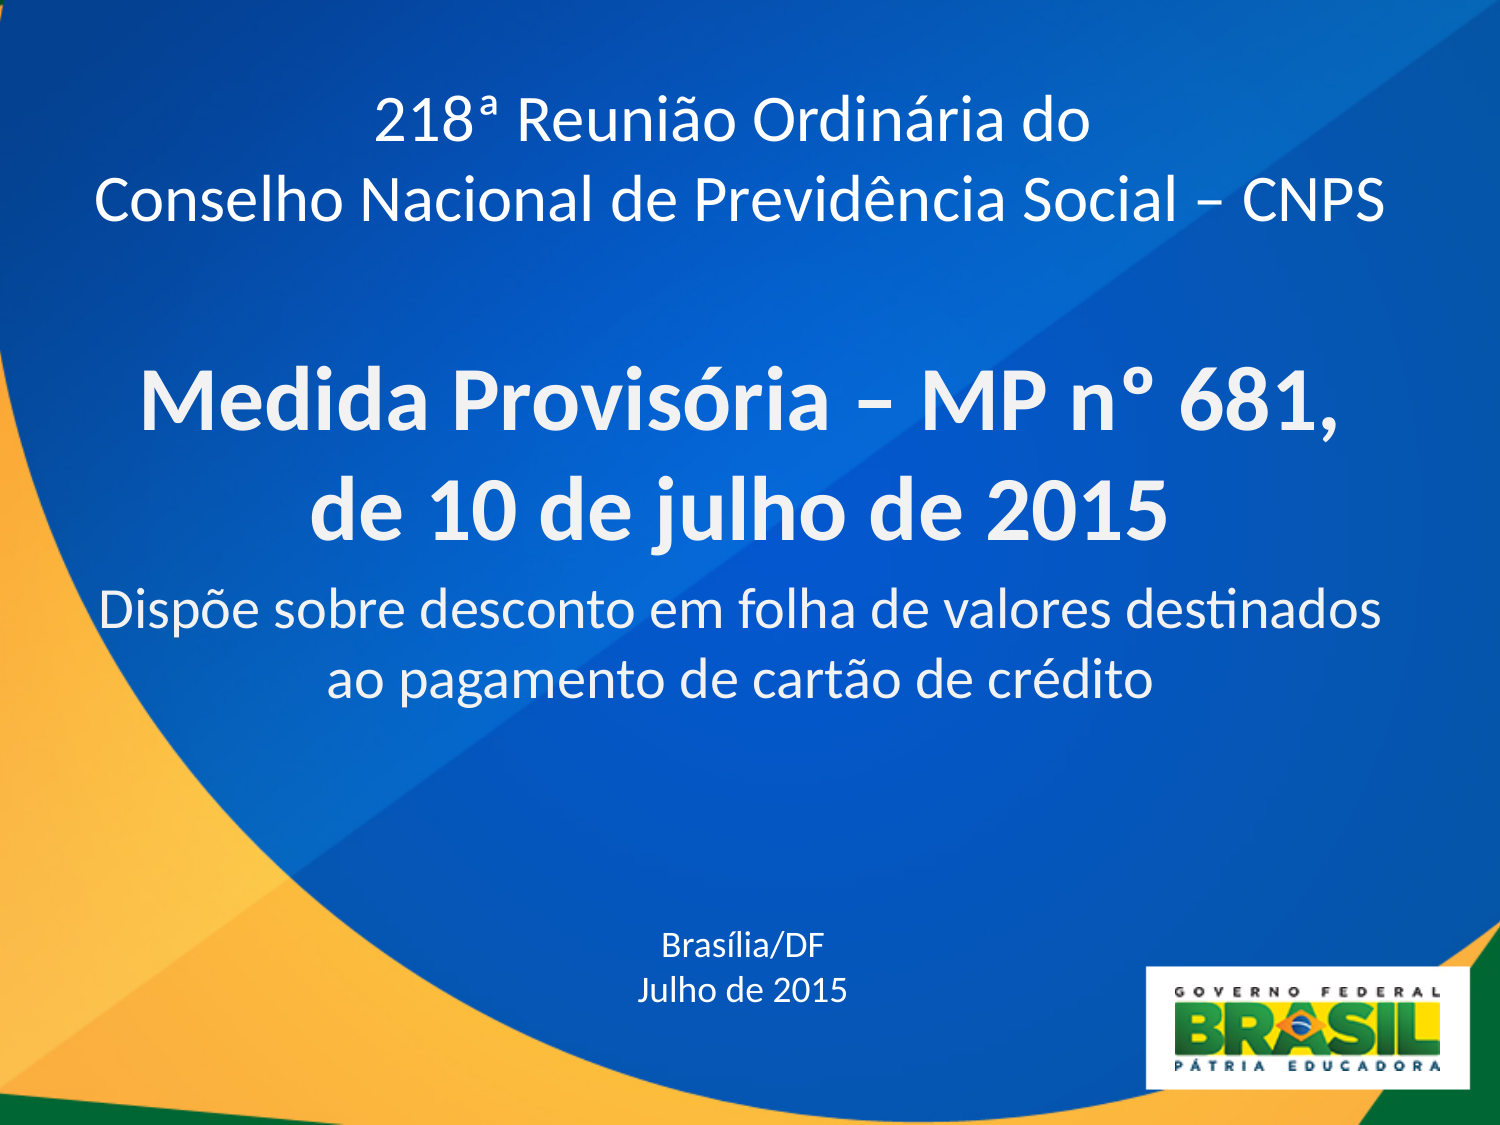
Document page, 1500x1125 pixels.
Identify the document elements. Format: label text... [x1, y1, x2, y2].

picture [0, 0, 1500, 1125]
text_box Brasília/DF Julho de 2015 [622, 867, 864, 1018]
title 218ª Reunião Ordinária do Conselho Nacional de Previdência Social – CNPS [76, 42, 1405, 268]
subtitle Medida Provisória – MP nº 681, de 10 de julho de 2015 Dispõe sobre desconto em folha de valores destinados ao pagamento de cartão de crédito [76, 331, 1405, 752]
